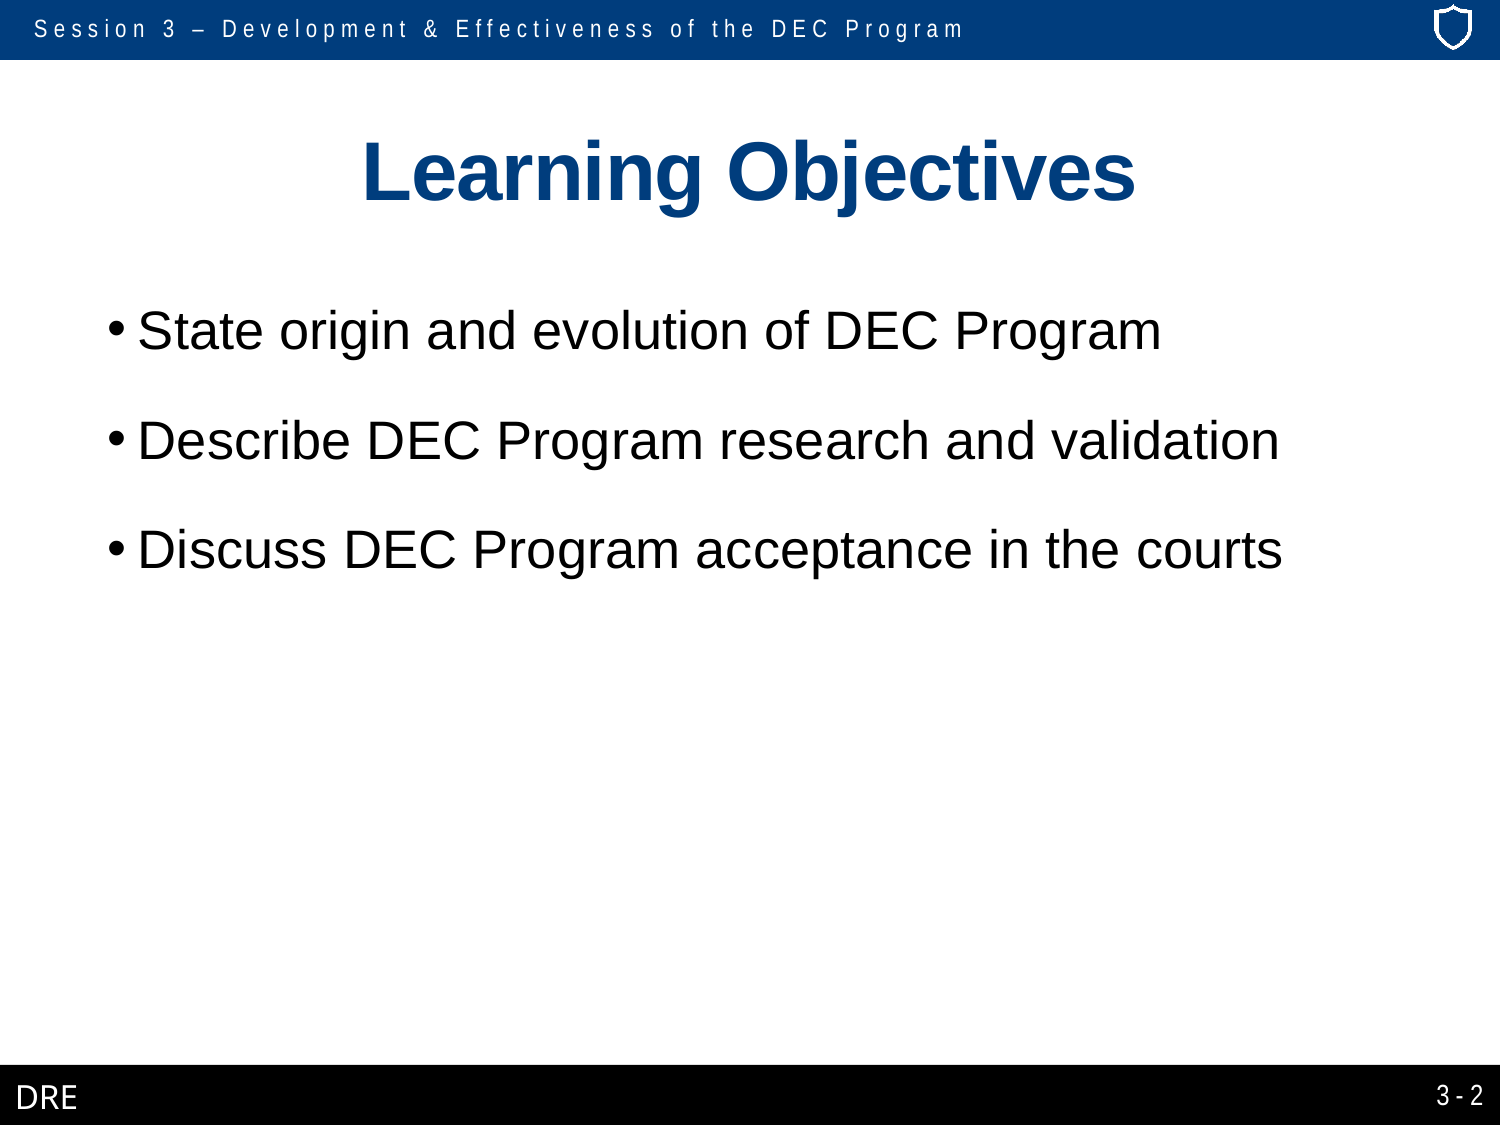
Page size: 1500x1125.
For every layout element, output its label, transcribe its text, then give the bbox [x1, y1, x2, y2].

slide_number 3-2 [1218, 1063, 1499, 1124]
title Learning Objectives [75, 75, 1425, 225]
list State origin and evolution of DEC Program Describe DEC Program research and validation Discuss DEC Program acceptance in the courts [75, 254, 1425, 1005]
picture [1434, 4, 1472, 50]
